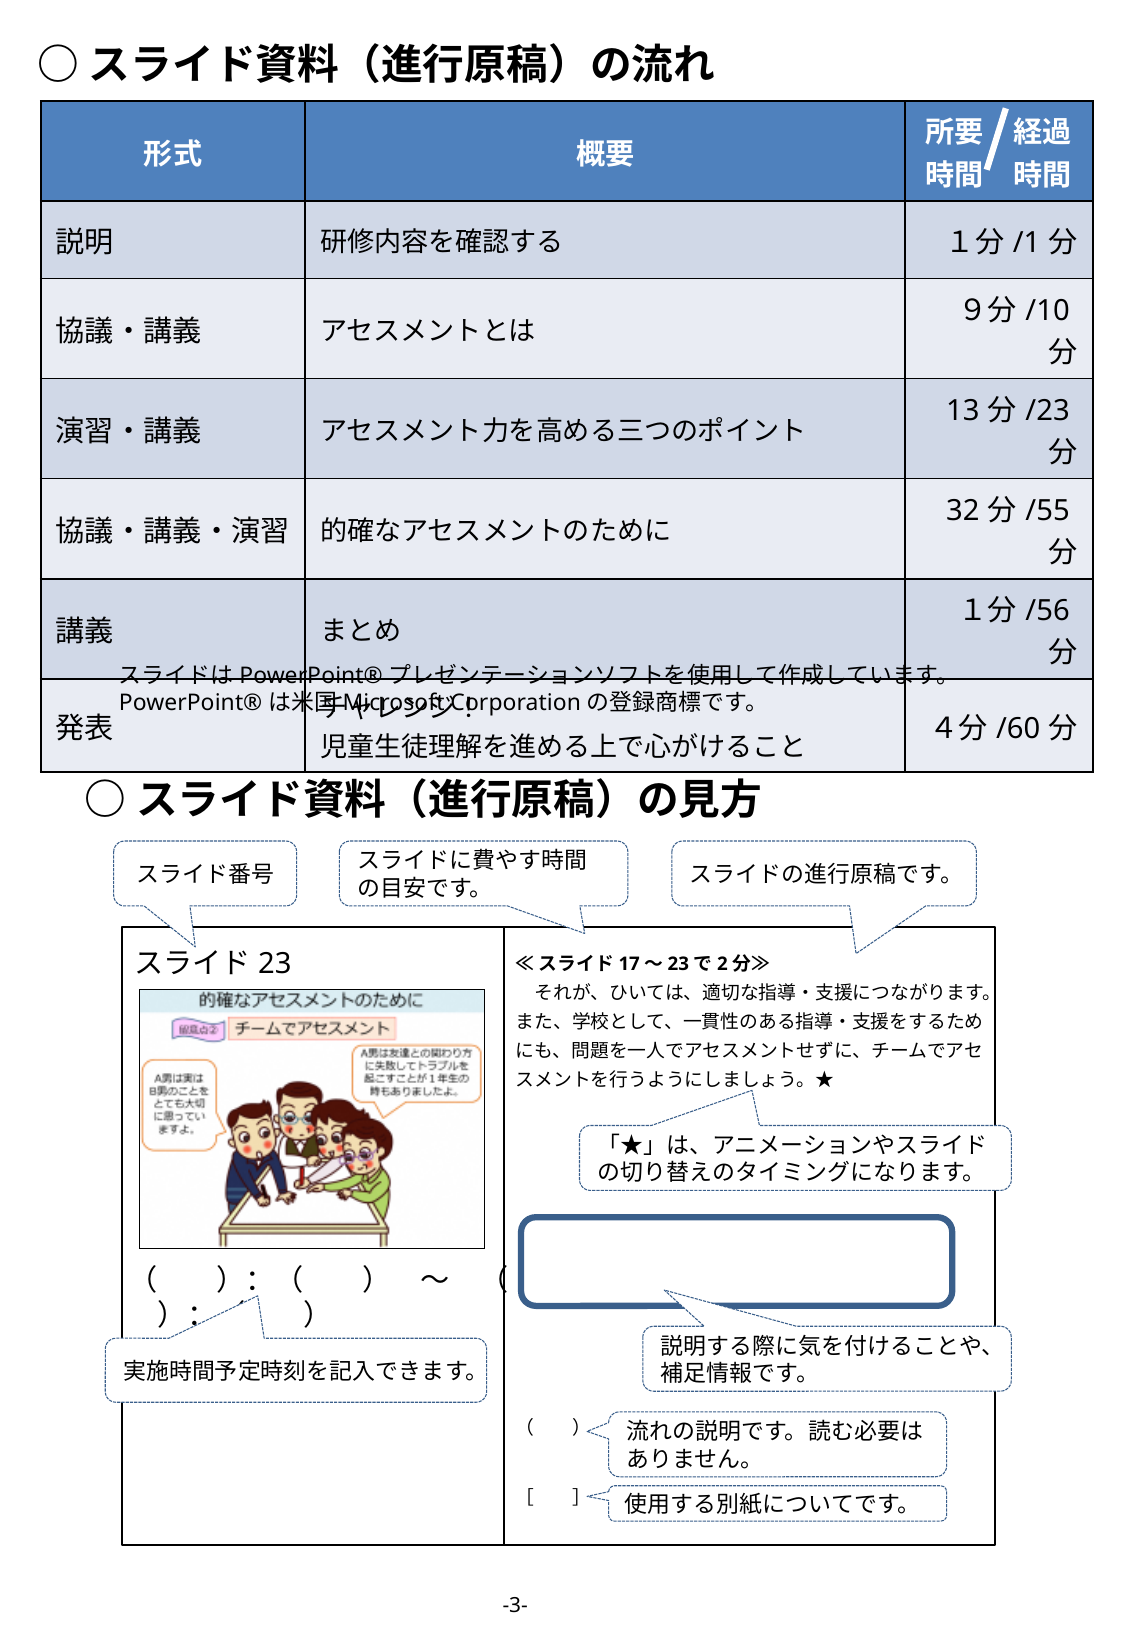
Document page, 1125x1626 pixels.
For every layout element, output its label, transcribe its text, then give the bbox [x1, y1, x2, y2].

table_cell アセスメントとは [306, 279, 904, 378]
table_cell 協議・講義 [42, 279, 304, 378]
table_header 所要 経過 時間 時間 [906, 102, 1092, 200]
text_box ○スライド資料（進行原稿）の流れ [22, 30, 731, 96]
table_cell まとめ [306, 580, 904, 652]
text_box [986, 108, 1007, 170]
text_box スライドはPowerPoint®プレゼンテーションソフトを使用して作成しています。 PowerPoint®は米国Microsoft Corporationの登録商標です。 [104, 652, 975, 723]
table_cell 32分/55分 [906, 479, 1092, 578]
table_cell アセスメント力を高める三つのポイント [306, 379, 904, 478]
table_cell 発表 [42, 680, 304, 771]
table_header 形式 [42, 102, 304, 200]
text_box ○スライド資料（進行原稿）の見方 [69, 765, 778, 830]
table_cell １分/56分 [906, 580, 1092, 678]
table_cell 演習・講義 [42, 379, 304, 478]
table_cell 協議・講義・演習 [42, 479, 304, 578]
table_cell チャレンジ！ 児童生徒理解を進める上で心がけること [306, 723, 904, 771]
table_cell ９分/10分 [906, 279, 1092, 378]
table_cell 講義 [42, 580, 304, 678]
table_cell ４分/60分 [906, 680, 1092, 771]
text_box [105, 840, 1012, 1546]
table_cell 研修内容を確認する [306, 202, 904, 278]
text_box -3- [487, 1584, 633, 1625]
table_cell 13分/23分 [906, 379, 1092, 478]
table_header 概要 [306, 102, 904, 200]
table_cell 説明 [42, 202, 304, 278]
table_cell 的確なアセスメントのために [306, 479, 904, 578]
table_cell １分/1分 [906, 202, 1092, 278]
